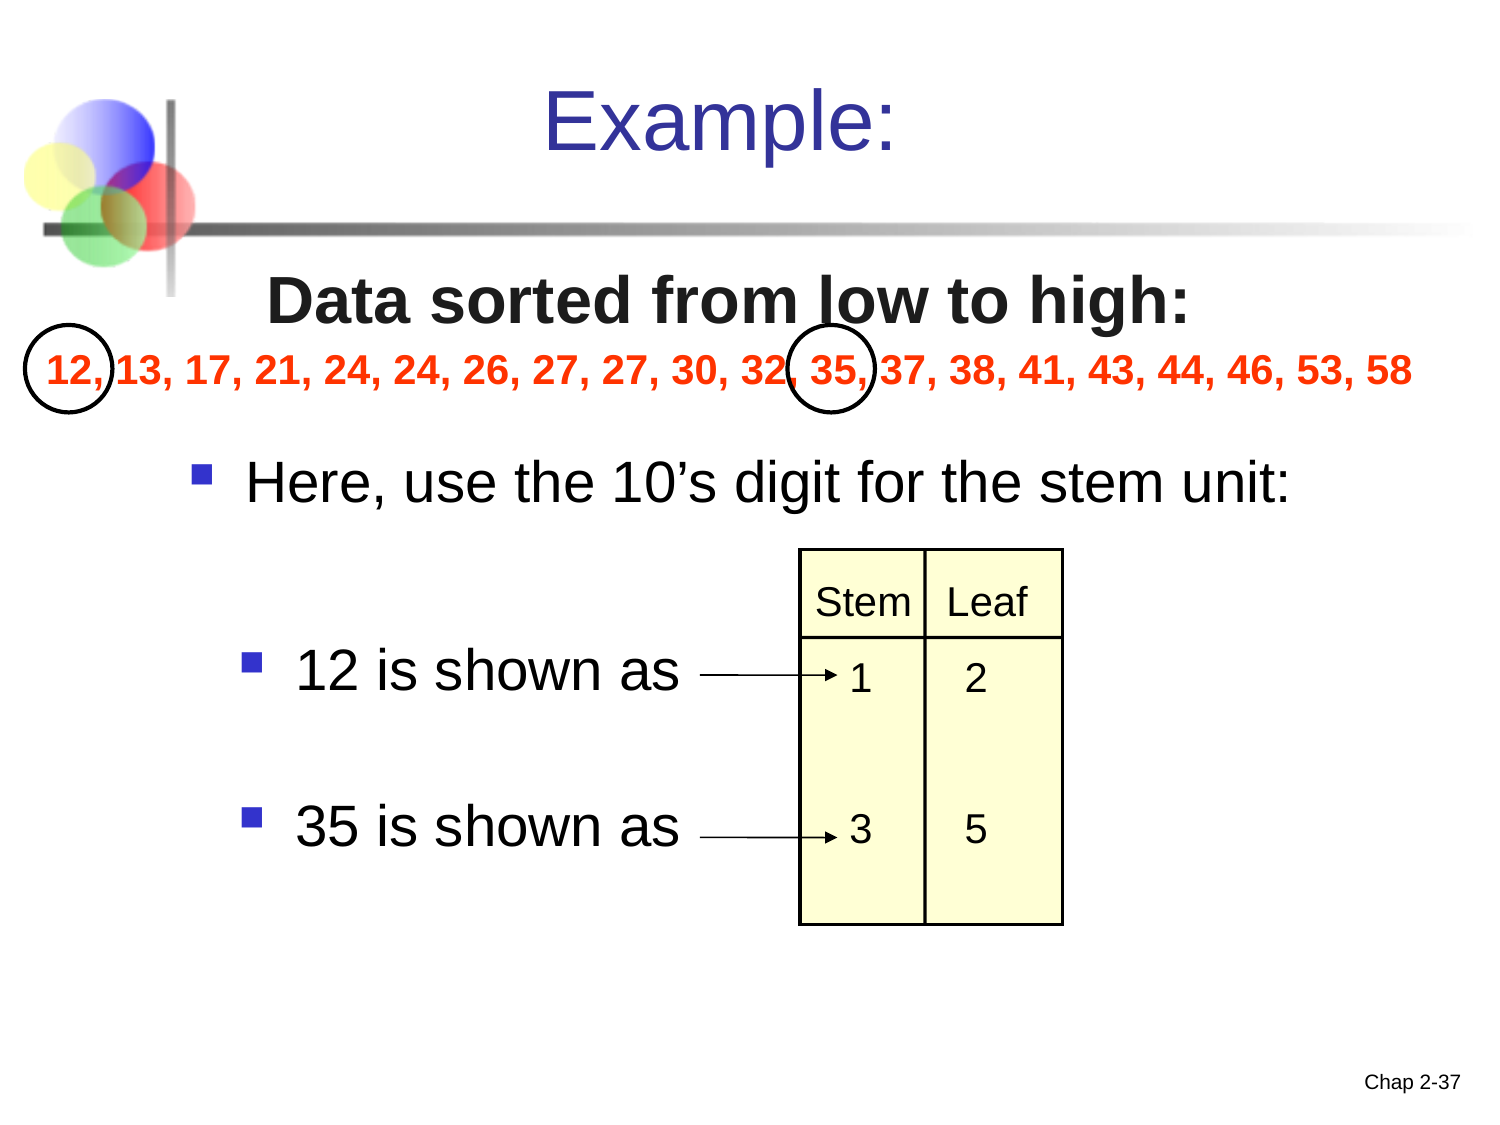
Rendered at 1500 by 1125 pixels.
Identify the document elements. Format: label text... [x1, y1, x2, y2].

slide_number Chap 2-37 [1162, 1049, 1476, 1101]
text_box [925, 549, 1063, 637]
picture [24, 99, 1475, 297]
text_box 12 is shown as 35 is shown as [225, 624, 800, 875]
text_box [24, 324, 113, 413]
title Example: [422, 49, 1113, 176]
text_box [926, 638, 1063, 925]
text_box Stem Leaf 1 2 3 5 [800, 562, 1050, 860]
text_box [800, 549, 924, 562]
list Here, use the 10’s digit for the stem unit: [174, 437, 1438, 538]
text_box [800, 860, 925, 925]
text_box [787, 324, 875, 413]
text_box Data sorted from low to high: 12, 13, 17, 21, 24, 24, 26, 27, 27, 30, 32, 35, 37, 38, 41, 43, 44, 46, 53, 58 [31, 249, 1428, 401]
